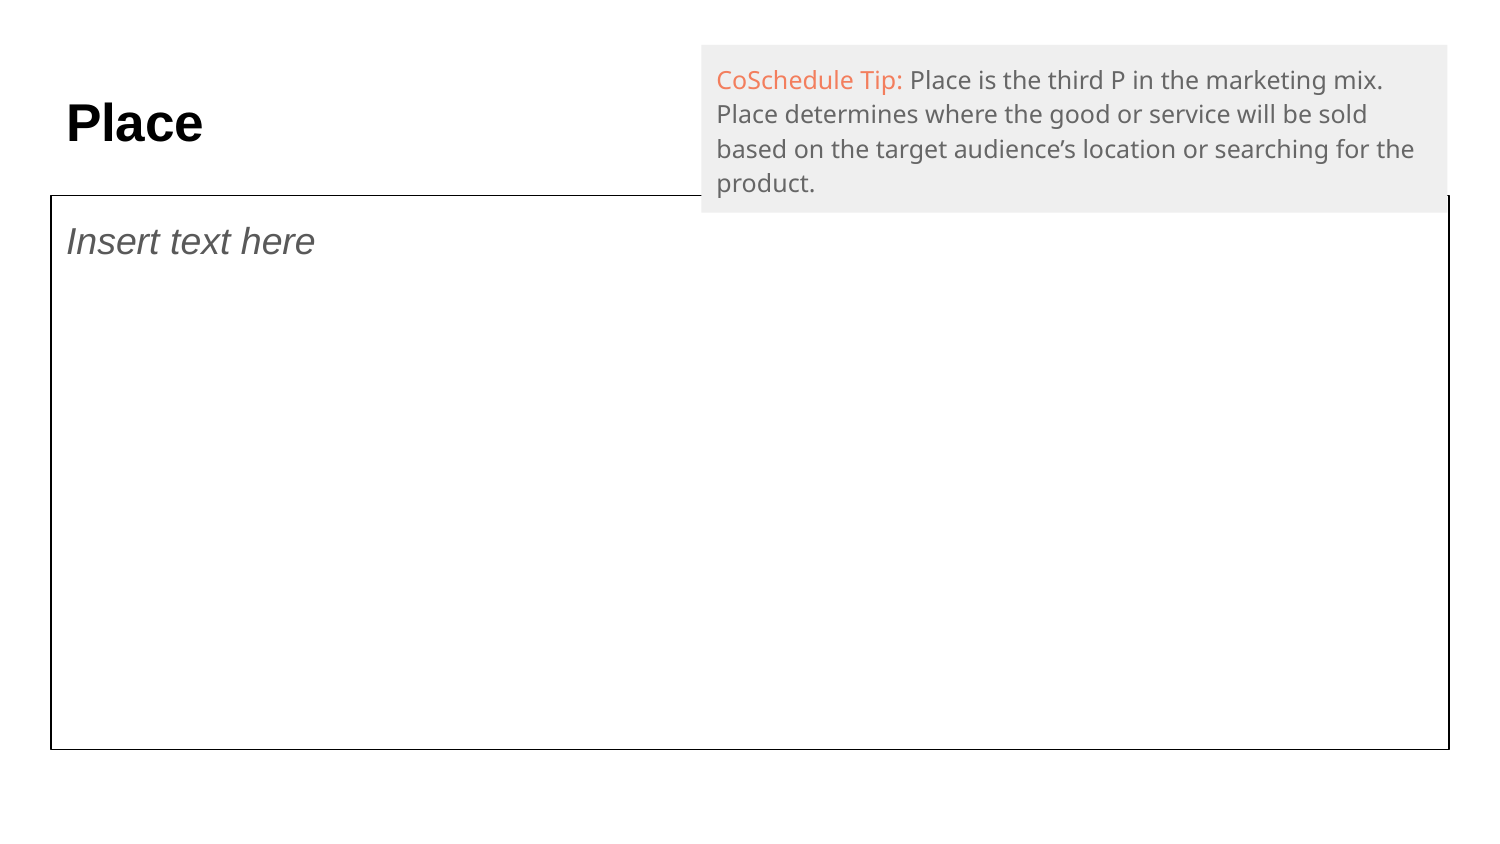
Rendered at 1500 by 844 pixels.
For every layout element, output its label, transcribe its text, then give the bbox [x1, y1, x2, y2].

title Place [51, 72, 701, 167]
list Insert text here [51, 195, 1449, 750]
text_box CoSchedule Tip: Place is the third P in the marketing mix. Place determines where the good or service will be sold based on the target audience’s location or searching for the product. [701, 44, 1448, 213]
